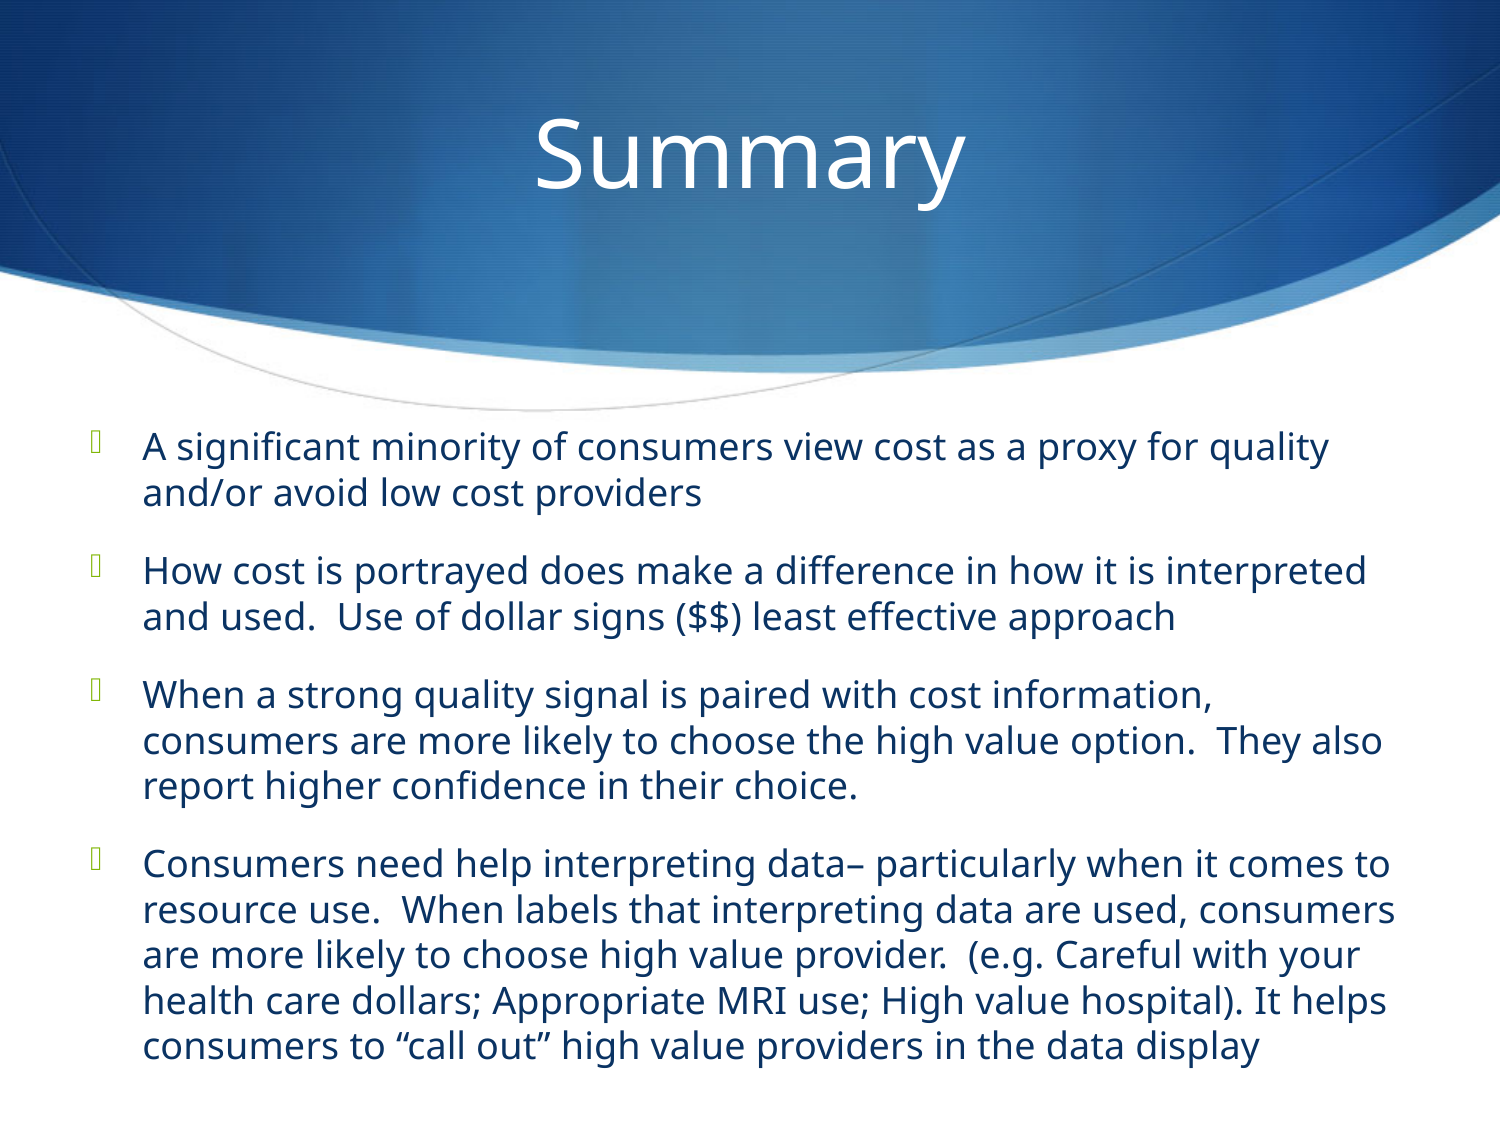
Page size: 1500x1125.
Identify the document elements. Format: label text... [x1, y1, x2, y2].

picture [0, 0, 1500, 1125]
list A significant minority of consumers view cost as a proxy for quality and/or avoid low cost providers How cost is portrayed does make a difference in how it is interpreted and used. Use of dollar signs ($$) least effective approach When a strong quality signal is paired with cost information, consumers are more likely to choose the high value option. They also report higher confidence in their choice. Consumers need help interpreting data– particularly when it comes to resource use. When labels that interpreting data are used, consumers are more likely to choose high value provider. (e.g. Careful with your health care dollars; Appropriate MRI use; High value hospital). It helps consumers to “call out” high value providers in the data display [75, 415, 1425, 1125]
title Summary [75, 56, 1425, 245]
